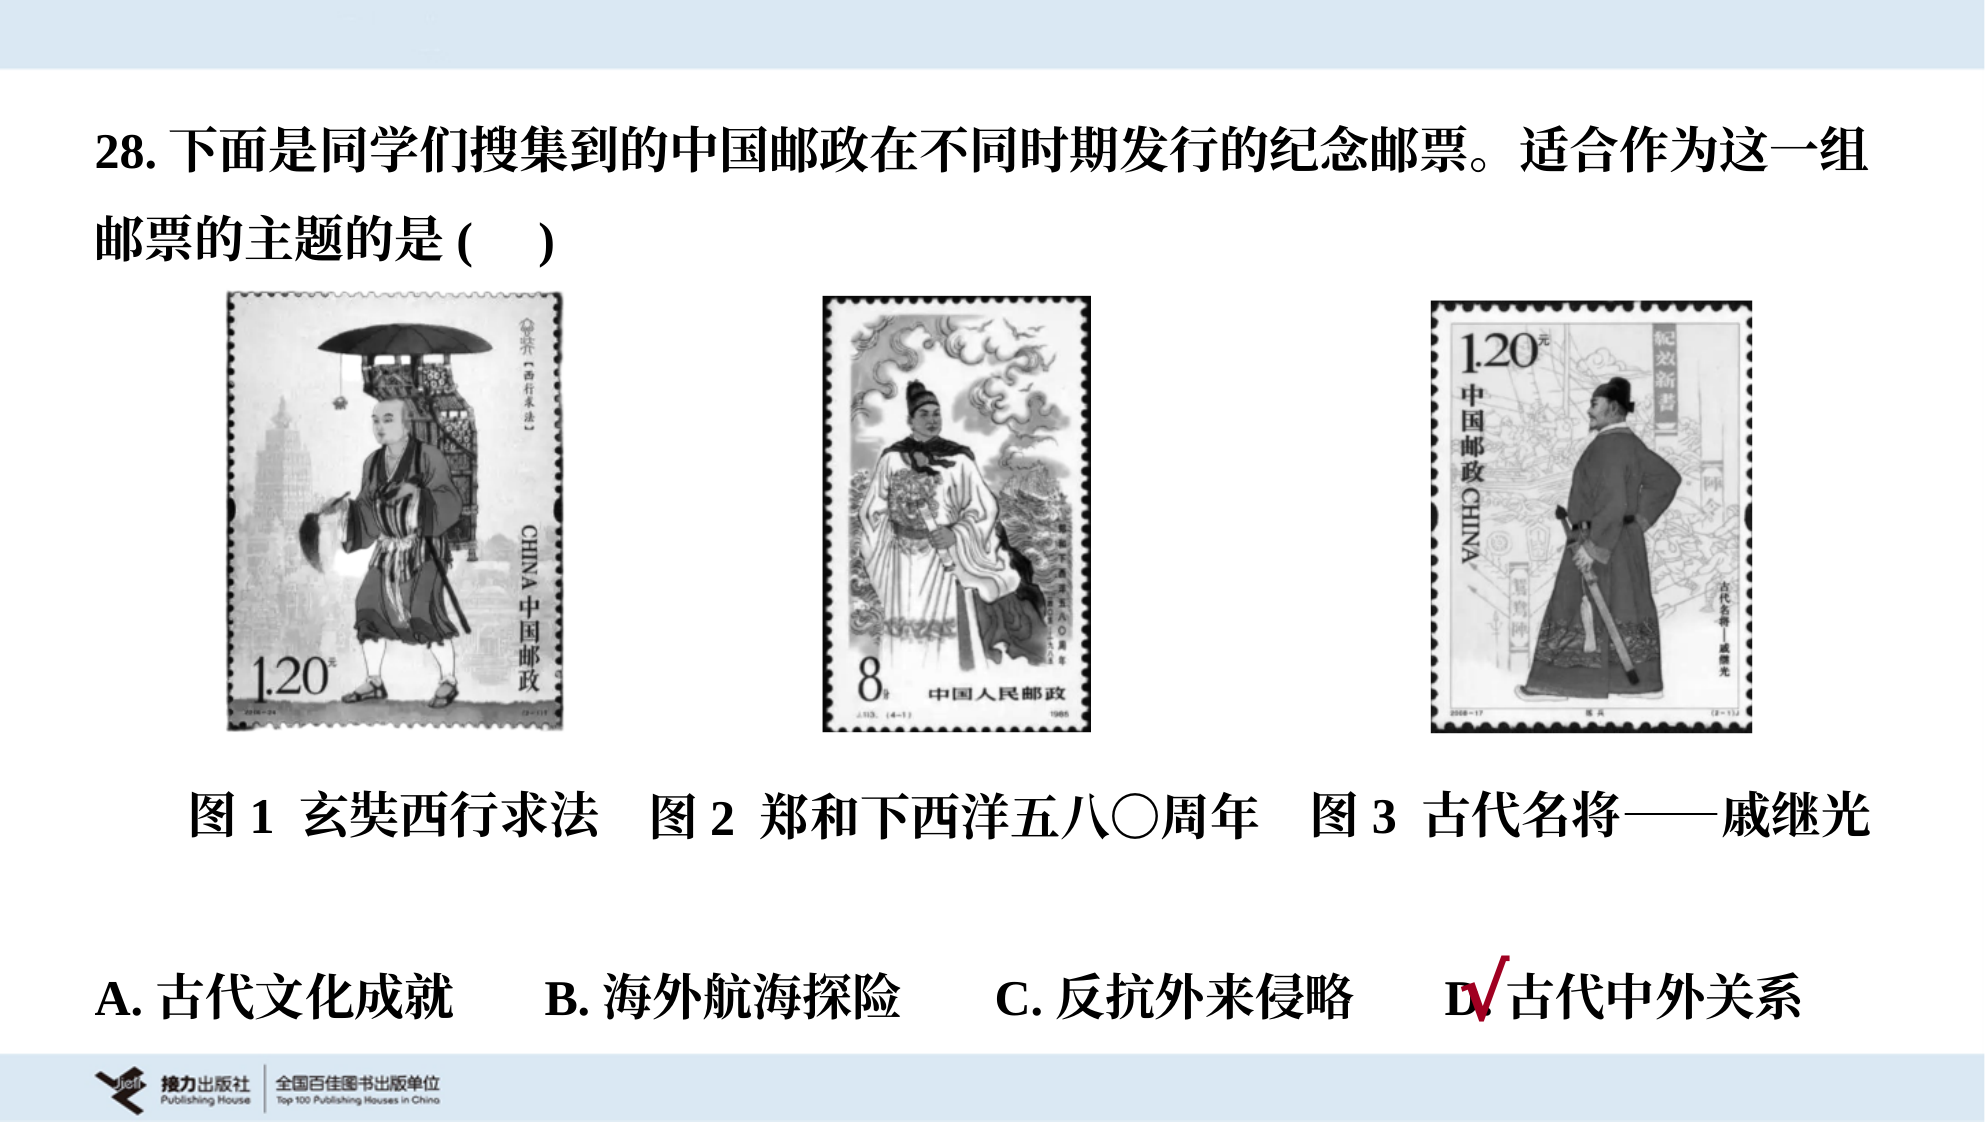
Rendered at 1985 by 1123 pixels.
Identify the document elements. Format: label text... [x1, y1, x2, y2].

text_box A.古代文化成就 B.海外航海探险 C.反抗外来侵略 D.古代中外关系 [94, 940, 1892, 1026]
text_box √ [1458, 943, 1511, 1037]
picture [0, 0, 1985, 1122]
text_box 图1 玄奘西行求法 [187, 755, 601, 834]
text_box 图3 古代名将——戚继光 [1308, 755, 1873, 834]
text_box 图2 郑和下西洋五八〇周年 [633, 755, 1275, 932]
text_box 28.下面是同学们搜集到的中国邮政在不同时期发行的纪念邮票。适合作为这一组 邮票的主题的是( ) [94, 88, 1892, 268]
